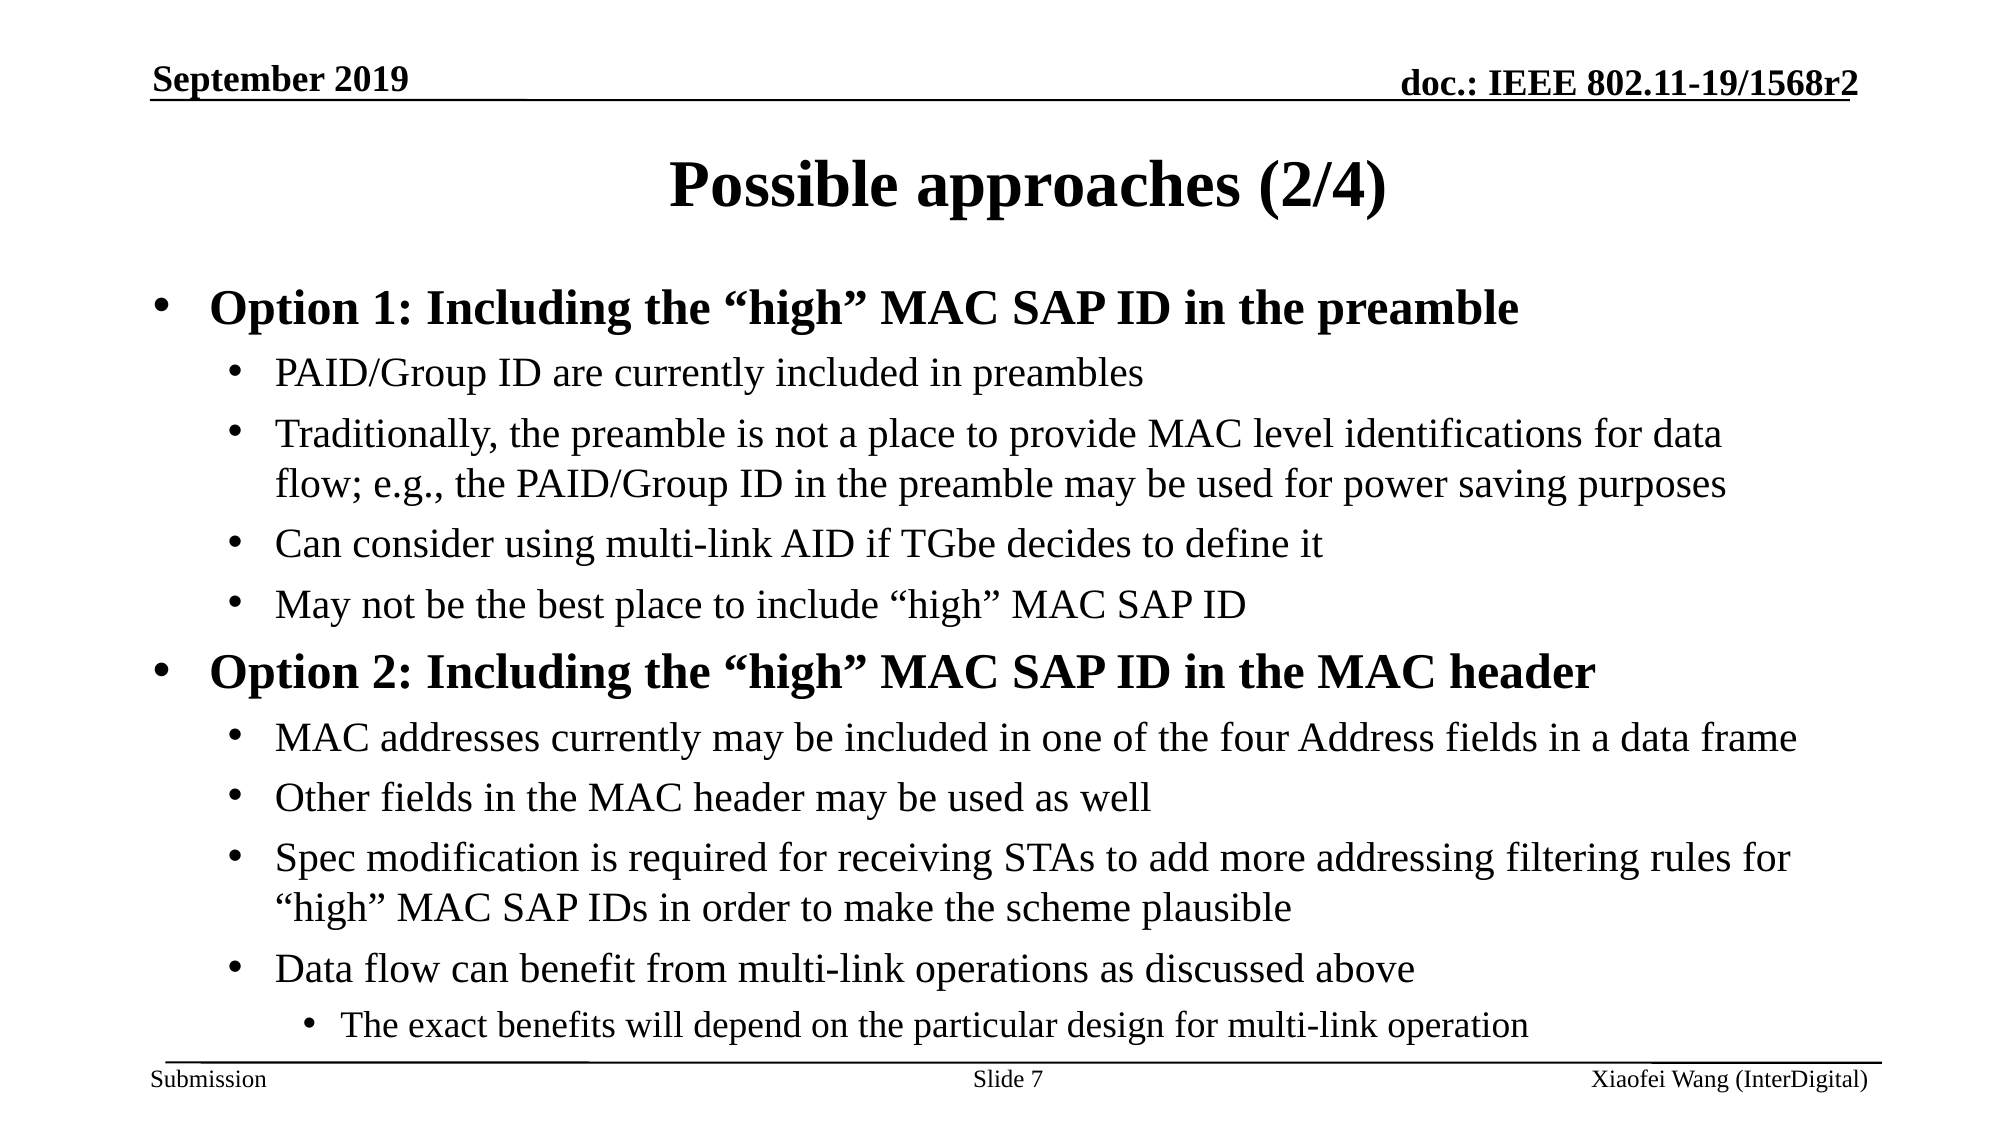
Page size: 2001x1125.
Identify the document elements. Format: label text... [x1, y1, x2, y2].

slide_number Slide 7 [950, 1061, 1067, 1123]
title Possible approaches (2/4) [255, 92, 1804, 266]
list Option 1: Including the “high” MAC SAP ID in the preamble PAID/Group ID are currently included in preambles Traditionally, the preamble is not a place to provide MAC level identifications for data flow; e.g., the PAID/Group ID in the preamble may be used for power saving purposes Can consider using multi-link AID if TGbe decides to define it May not be the best place to include “high” MAC SAP ID Option 2: Including the “high” MAC SAP ID in the MAC header MAC addresses currently may be included in one of the four Address fields in a data frame Other fields in the MAC header may be used as well Spec modification is required for receiving STAs to add more addressing filtering rules for “high” MAC SAP IDs in order to make the scheme plausible Data flow can benefit from multi-link operations as discussed above The exact benefits will depend on the particular design for multi-link operation [137, 266, 1828, 943]
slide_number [152, 54, 563, 100]
footer Xiaofei Wang (InterDigital) [1171, 1061, 1869, 1093]
